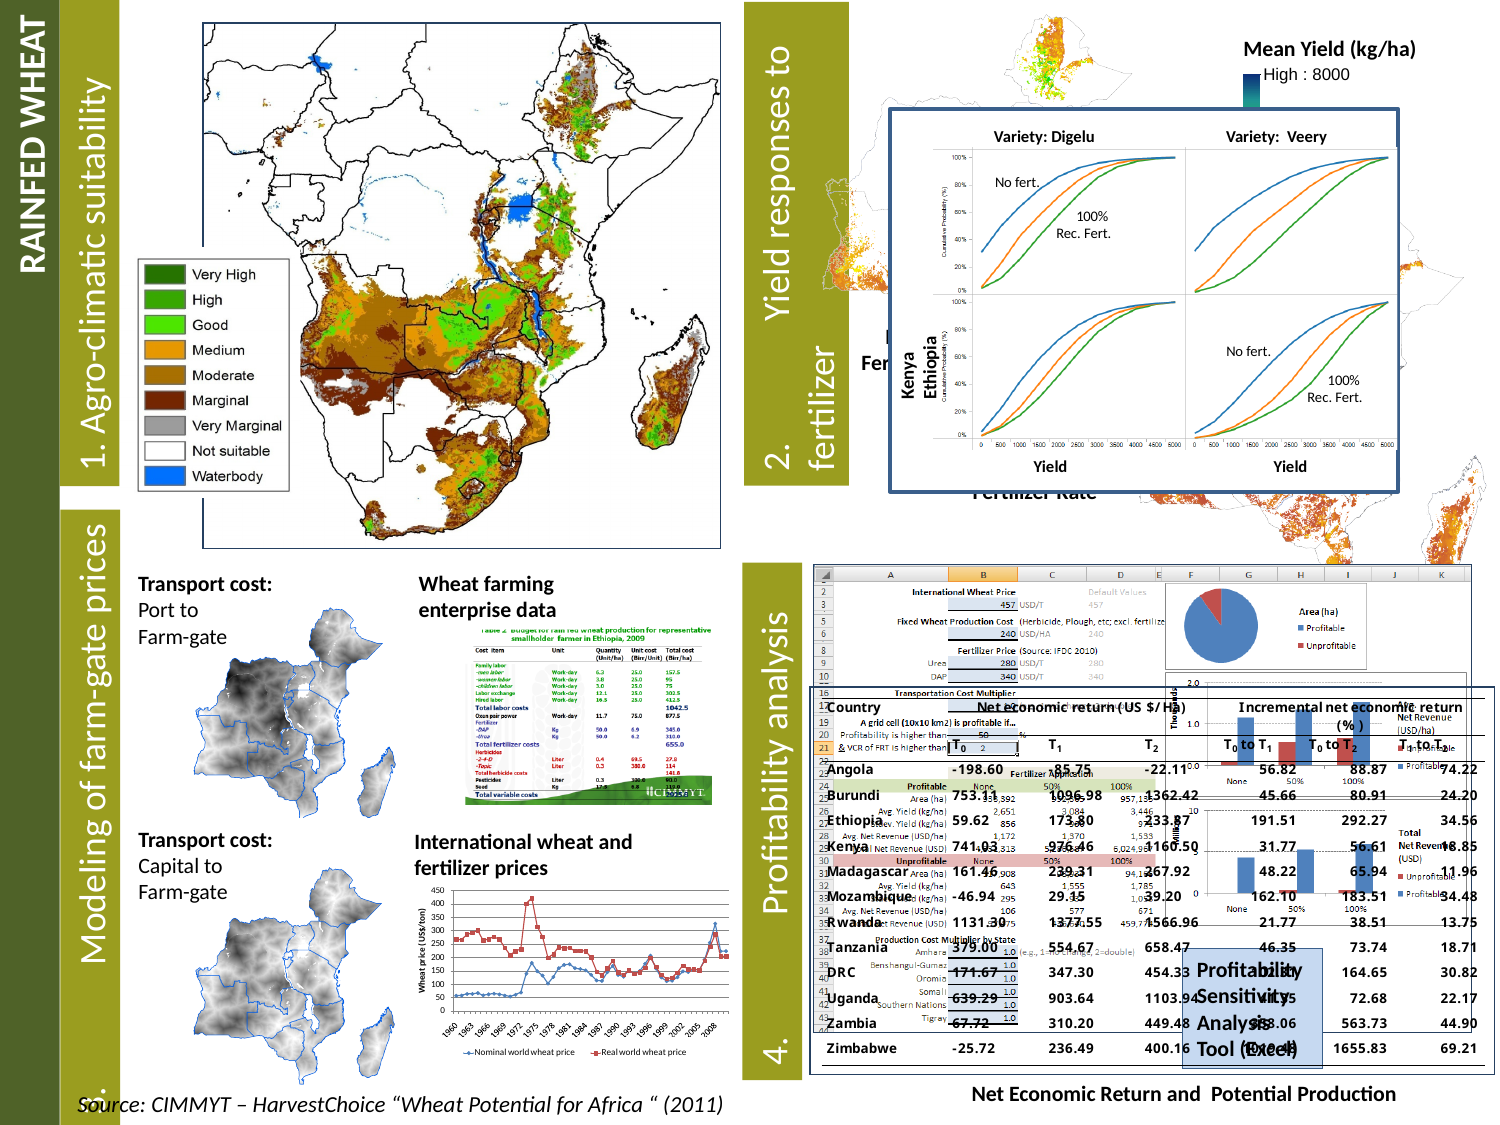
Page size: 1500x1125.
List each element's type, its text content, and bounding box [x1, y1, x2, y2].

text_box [60, 562, 740, 1085]
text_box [942, 211, 1500, 597]
text_box RAINFED WHEAT [0, 0, 60, 1125]
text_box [887, 108, 1399, 492]
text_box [744, 1, 1434, 486]
text_box Source: CIMMYT – HarvestChoice “Wheat Potential for Africa “ (2011) [62, 1092, 741, 1125]
picture [119, 23, 721, 549]
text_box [742, 562, 1471, 1081]
text_box 1. Agro-climatic suitability [59, 0, 120, 487]
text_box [810, 687, 1495, 1115]
